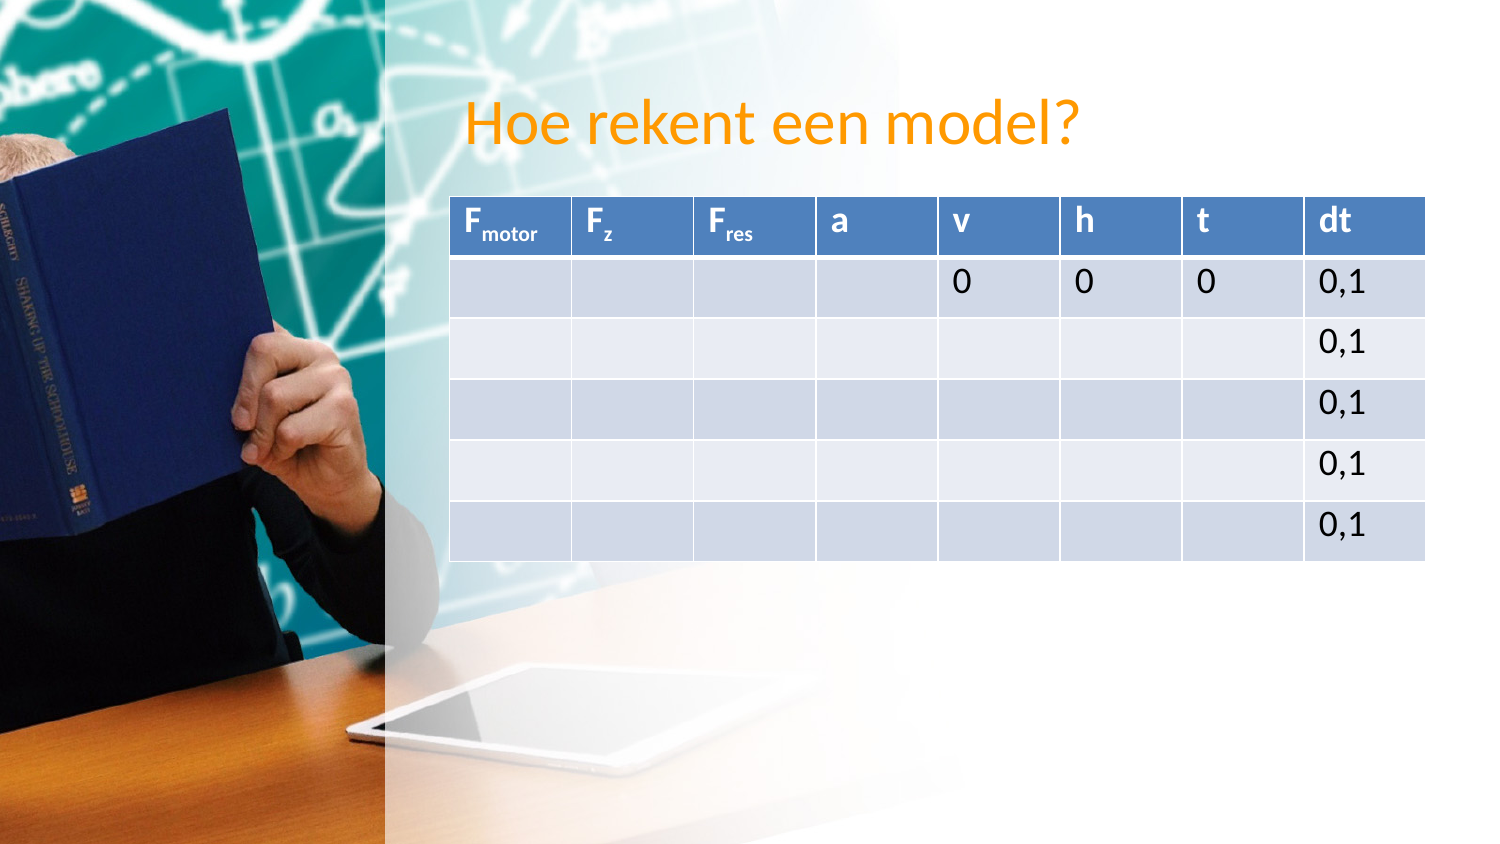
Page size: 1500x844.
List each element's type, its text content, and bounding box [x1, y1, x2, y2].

table_header v [939, 197, 1059, 255]
table_cell 0,1 [1305, 260, 1425, 317]
table_cell [450, 502, 571, 561]
table_cell [572, 380, 693, 439]
table_cell [572, 441, 693, 500]
table_cell 0,1 [1305, 319, 1425, 378]
table_cell [1183, 319, 1303, 378]
table_cell 0,1 [1305, 502, 1425, 561]
table_cell [694, 441, 815, 500]
table_cell [694, 260, 815, 317]
table_cell [1061, 502, 1181, 561]
table_cell [1061, 319, 1181, 378]
table_header Fres [694, 197, 815, 255]
table_cell [939, 441, 1059, 500]
table_header Fz [572, 197, 693, 255]
table_header h [1061, 197, 1181, 255]
table_cell [450, 441, 571, 500]
picture [0, 0, 1500, 844]
title Hoe rekent een model? [449, 71, 1427, 166]
table_cell 0 [939, 260, 1059, 317]
table_cell [939, 380, 1059, 439]
table_cell 0,1 [1305, 441, 1425, 500]
table_cell [572, 319, 693, 378]
table_cell [694, 502, 815, 561]
table_cell 0,1 [1305, 380, 1425, 439]
table_header dt [1305, 197, 1425, 255]
table_cell [1061, 441, 1181, 500]
table_cell [817, 441, 937, 500]
table_cell 0 [1061, 260, 1181, 317]
table_header t [1183, 197, 1303, 255]
table_cell [1183, 380, 1303, 439]
table_cell [450, 319, 571, 378]
table_cell 0 [1183, 260, 1303, 317]
table_cell [572, 260, 693, 317]
table_cell [1183, 502, 1303, 561]
table_cell [1061, 380, 1181, 439]
table_cell [450, 380, 571, 439]
table_cell [817, 319, 937, 378]
table_cell [817, 260, 937, 317]
table_cell [1183, 441, 1303, 500]
table_cell [939, 502, 1059, 561]
table_header a [817, 197, 937, 255]
table_cell [694, 319, 815, 378]
table_cell [450, 260, 571, 317]
table_header Fmotor [450, 197, 571, 255]
table_cell [817, 502, 937, 561]
table_cell [817, 380, 937, 439]
table_cell [939, 319, 1059, 378]
table_cell [694, 380, 815, 439]
table_cell [572, 502, 693, 561]
